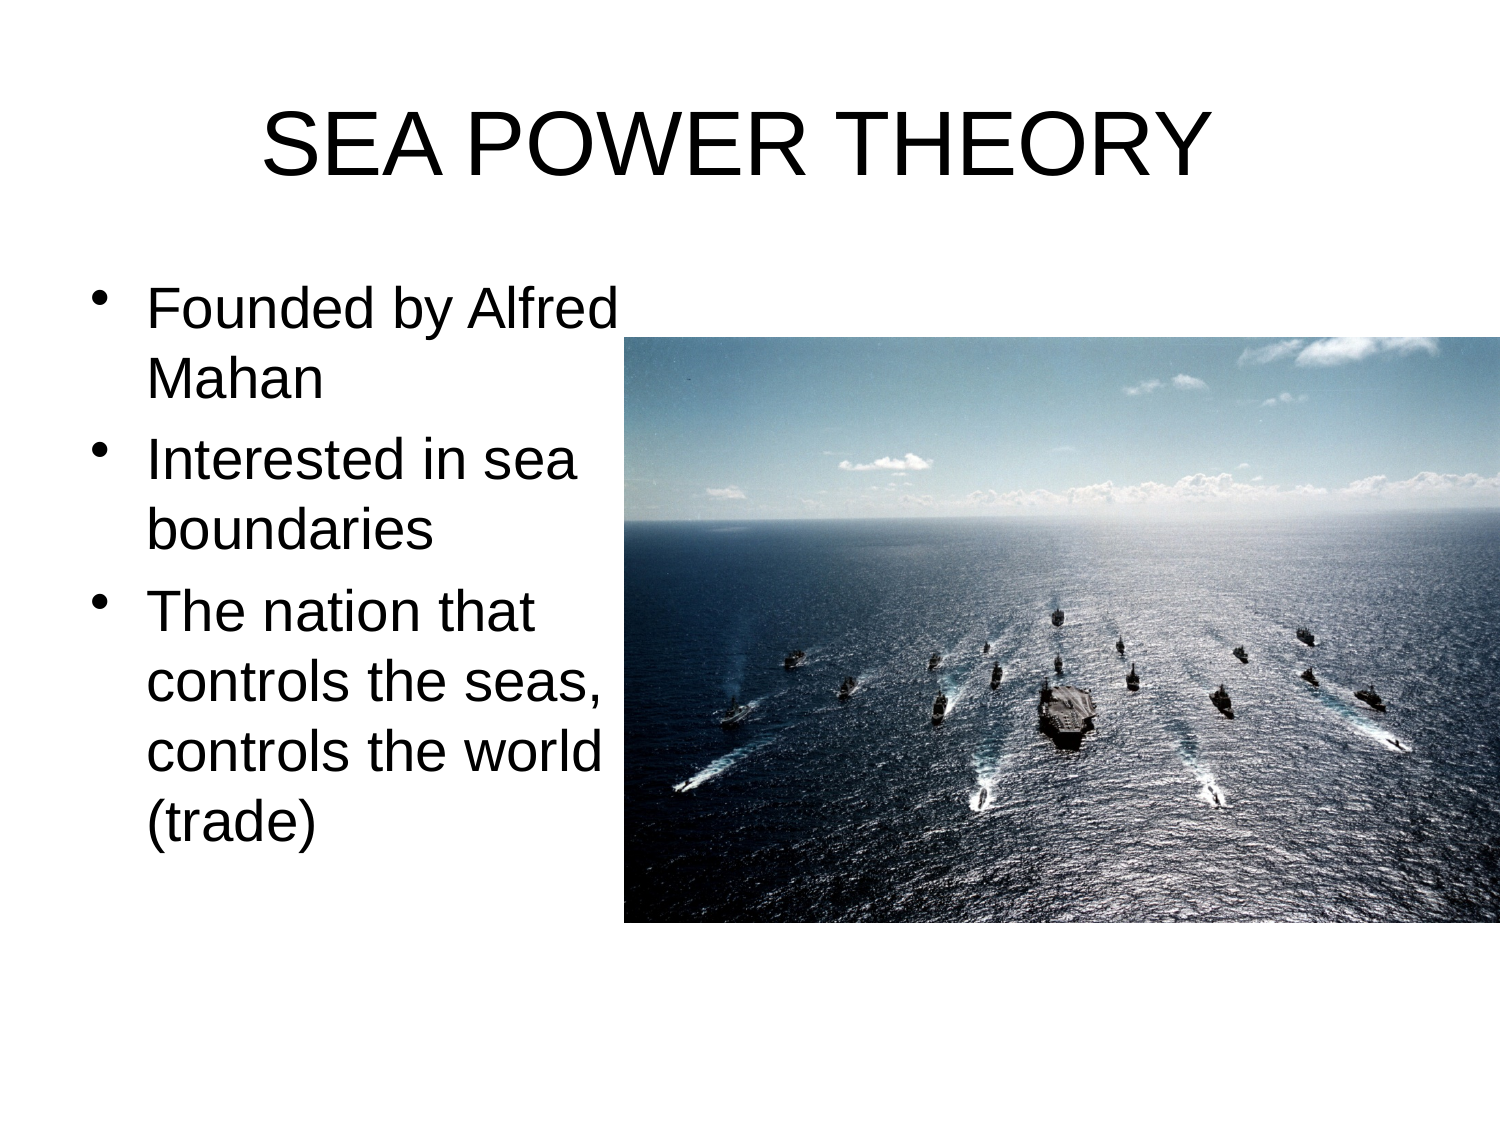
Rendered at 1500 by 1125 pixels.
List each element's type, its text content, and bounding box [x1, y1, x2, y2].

list Founded by Alfred Mahan Interested in sea boundaries The nation that controls the seas, controls the world (trade) [74, 262, 738, 1006]
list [624, 336, 1500, 924]
title SEA POWER THEORY [74, 44, 1426, 233]
